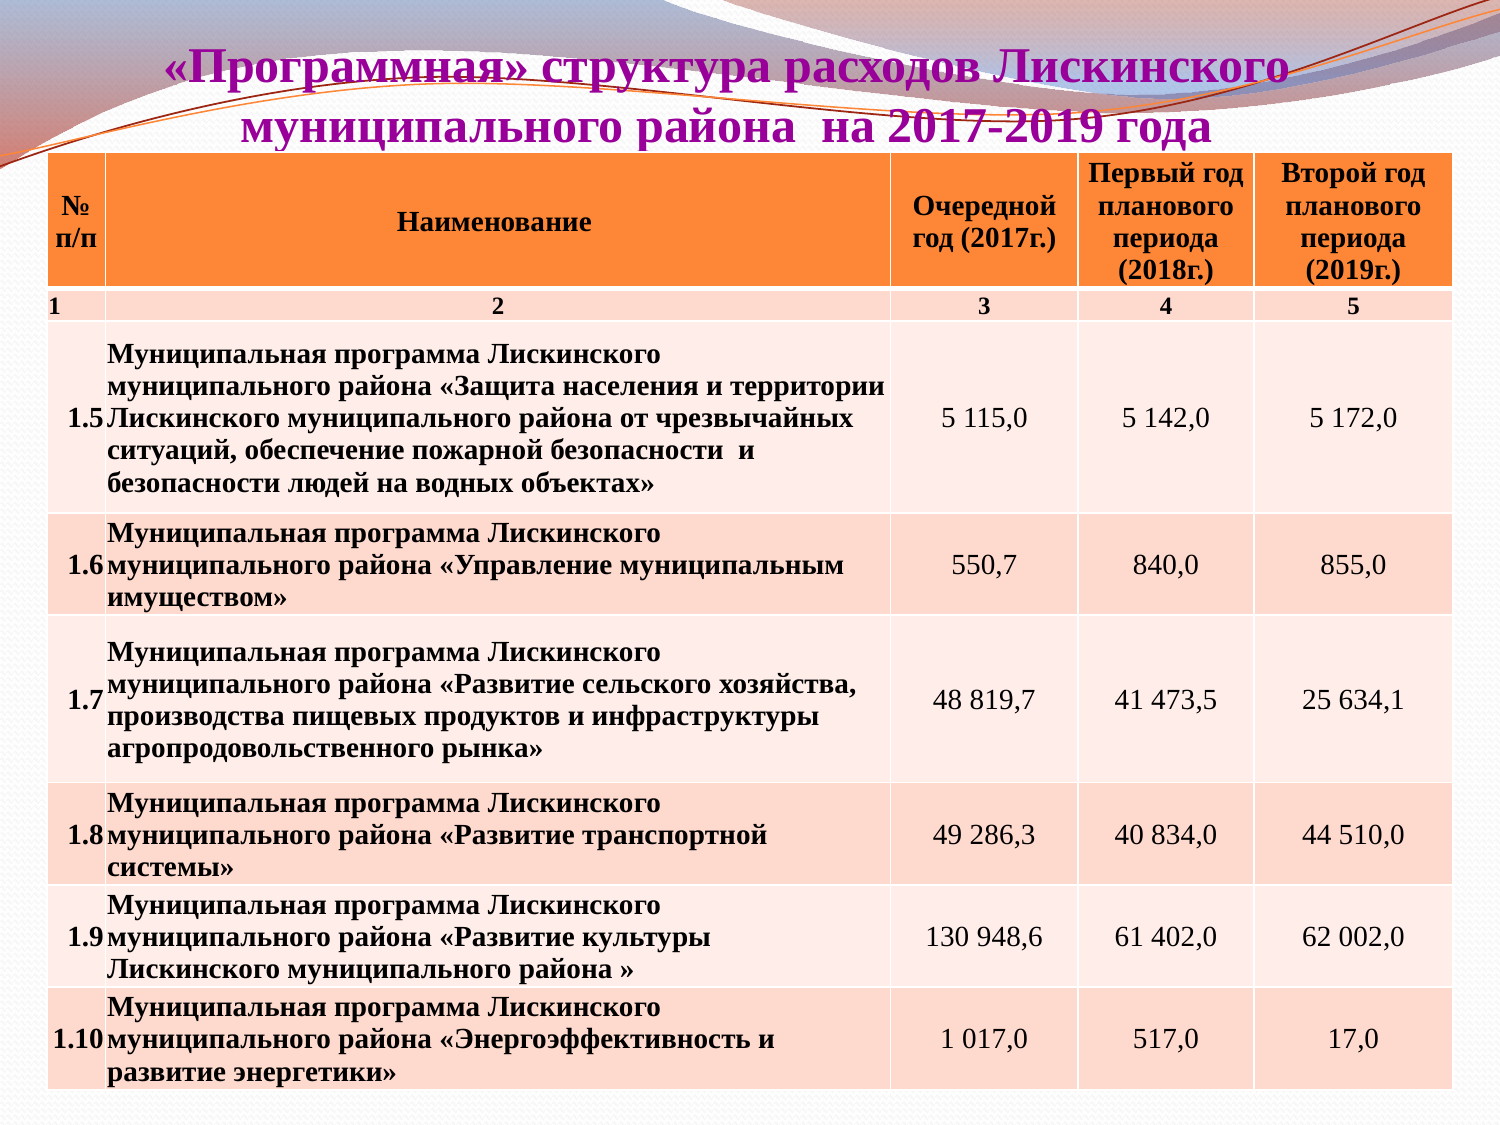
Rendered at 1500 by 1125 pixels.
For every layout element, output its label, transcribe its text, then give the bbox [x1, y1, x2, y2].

table_cell 3 [891, 291, 1077, 320]
table_cell 5 115,0 [891, 322, 1077, 512]
table_cell 855,0 [1255, 514, 1452, 614]
table_cell 17,0 [1255, 988, 1452, 1089]
table_cell 61 402,0 [1079, 886, 1253, 986]
table_cell 25 634,1 [1255, 616, 1452, 782]
table_cell 62 002,0 [1255, 886, 1452, 986]
table_cell 2 [106, 291, 890, 320]
table_cell 1 [48, 291, 105, 320]
table_cell 49 286,3 [891, 783, 1077, 884]
table_header Первый год планового периода (2018г.) [1079, 153, 1253, 286]
table_header № п/п [48, 153, 105, 286]
table_cell 41 473,5 [1079, 616, 1253, 782]
table_cell 4 [1079, 291, 1253, 320]
table_cell 840,0 [1079, 514, 1253, 614]
table_cell 1 017,0 [891, 988, 1077, 1089]
table_cell 550,7 [891, 514, 1077, 614]
table_cell Муниципальная программа Лискинского муниципального района «Развитие сельского хозяйства, производства пищевых продуктов и инфраструктуры агропродовольственного рынка» [106, 616, 890, 782]
table_cell 517,0 [1079, 988, 1253, 1089]
table_header Наименование [106, 153, 890, 286]
table_cell Муниципальная программа Лискинского муниципального района «Развитие транспортной системы» [106, 783, 890, 884]
table_cell 1.10 [48, 988, 105, 1089]
table_cell Муниципальная программа Лискинского муниципального района «Развитие культуры Лискинского муниципального района » [106, 886, 890, 986]
table_header Второй год планового периода (2019г.) [1255, 153, 1452, 286]
table_cell 5 142,0 [1079, 322, 1253, 512]
table_cell 1.6 [48, 514, 105, 614]
table_header Очередной год (2017г.) [891, 153, 1077, 286]
table_cell 1.7 [48, 616, 105, 782]
table_cell Муниципальная программа Лискинского муниципального района «Защита населения и территории Лискинского муниципального района от чрезвычайных ситуаций, обеспечение пожарной безопасности и безопасности людей на водных объектах» [106, 322, 890, 512]
table_cell 1.9 [48, 886, 105, 986]
table_cell 5 172,0 [1255, 322, 1452, 512]
table_cell 44 510,0 [1255, 783, 1452, 884]
title «Программная» структура расходов Лискинского муниципального района на 2017-2019 года [35, 35, 1418, 153]
table_cell 1.8 [48, 783, 105, 884]
table_cell Муниципальная программа Лискинского муниципального района «Управление муниципальным имуществом» [106, 514, 890, 614]
table_cell 40 834,0 [1079, 783, 1253, 884]
table_cell 48 819,7 [891, 616, 1077, 782]
table_cell Муниципальная программа Лискинского муниципального района «Энергоэффективность и развитие энергетики» [106, 988, 890, 1089]
table_cell 5 [1255, 291, 1452, 320]
table_cell 130 948,6 [891, 886, 1077, 986]
table_cell 1.5 [48, 322, 105, 512]
